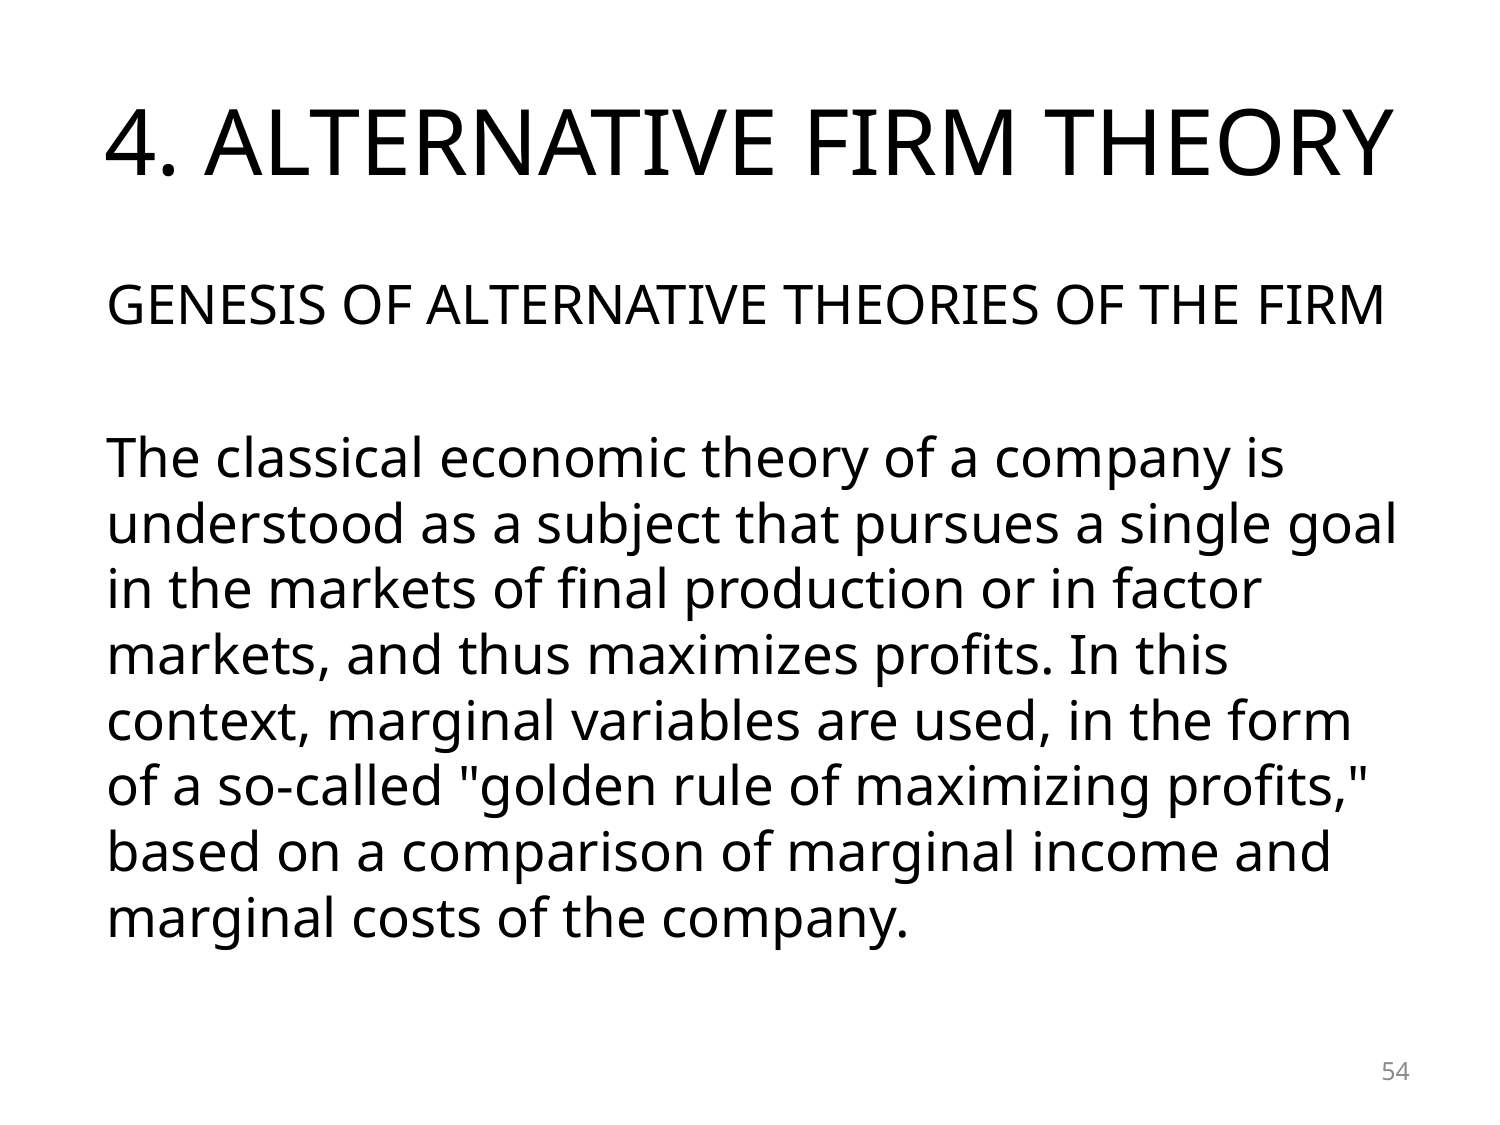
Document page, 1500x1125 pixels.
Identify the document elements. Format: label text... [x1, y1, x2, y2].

slide_number 54 [1074, 1042, 1425, 1103]
title 4. ALTERNATIVE FIRM THEORY [75, 45, 1425, 233]
list GENESIS OF ALTERNATIVE THEORIES OF THE FIRM The classical economic theory of a company is understood as a subject that pursues a single goal in the markets of final production or in factor markets, and thus maximizes profits. In this context, marginal variables are used, in the form of a so-called "golden rule of maximizing profits," based on a comparison of marginal income and marginal costs of the company. [75, 262, 1425, 1005]
